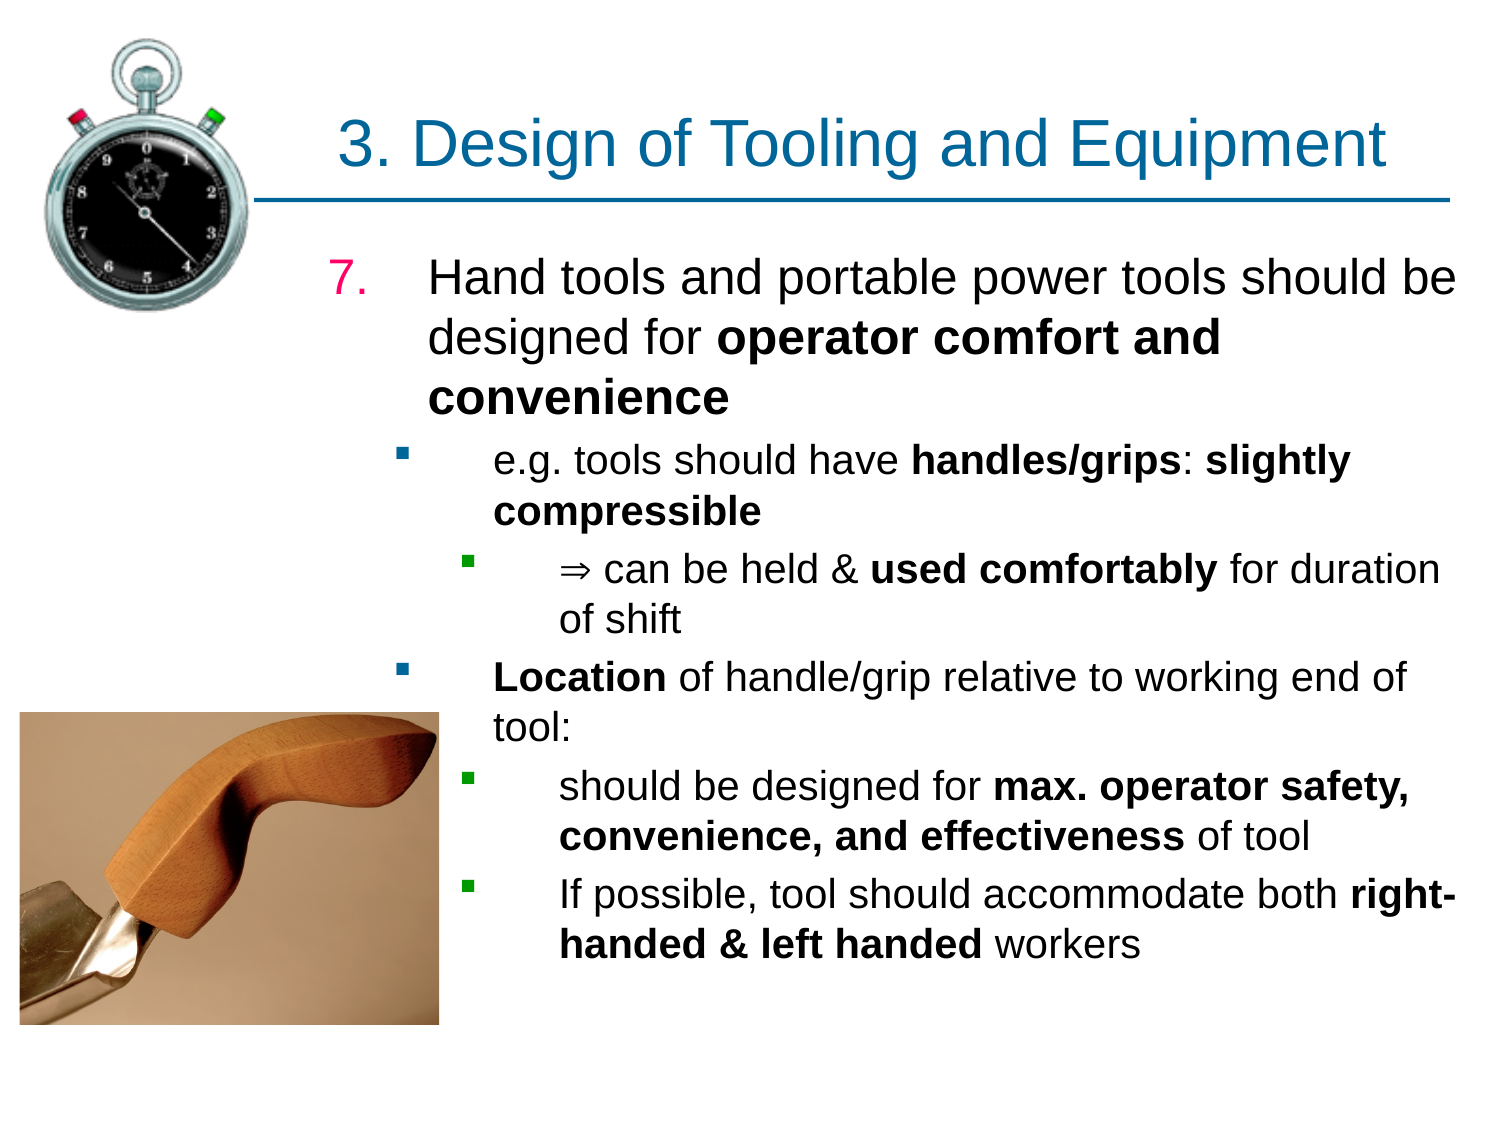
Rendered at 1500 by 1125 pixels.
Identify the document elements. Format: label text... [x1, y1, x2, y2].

list Hand tools and portable power tools should be designed for operator comfort and convenience e.g. tools should have handles/grips: slightly compressible  can be held & used comfortably for duration of shift Location of handle/grip relative to working end of tool: should be designed for max. operator safety, convenience, and effectiveness of tool If possible, tool should accommodate both right-handed & left handed workers [312, 237, 1488, 1038]
title 3. Design of Tooling and Equipment [275, 37, 1450, 188]
picture [37, 37, 254, 313]
picture [19, 712, 440, 1026]
